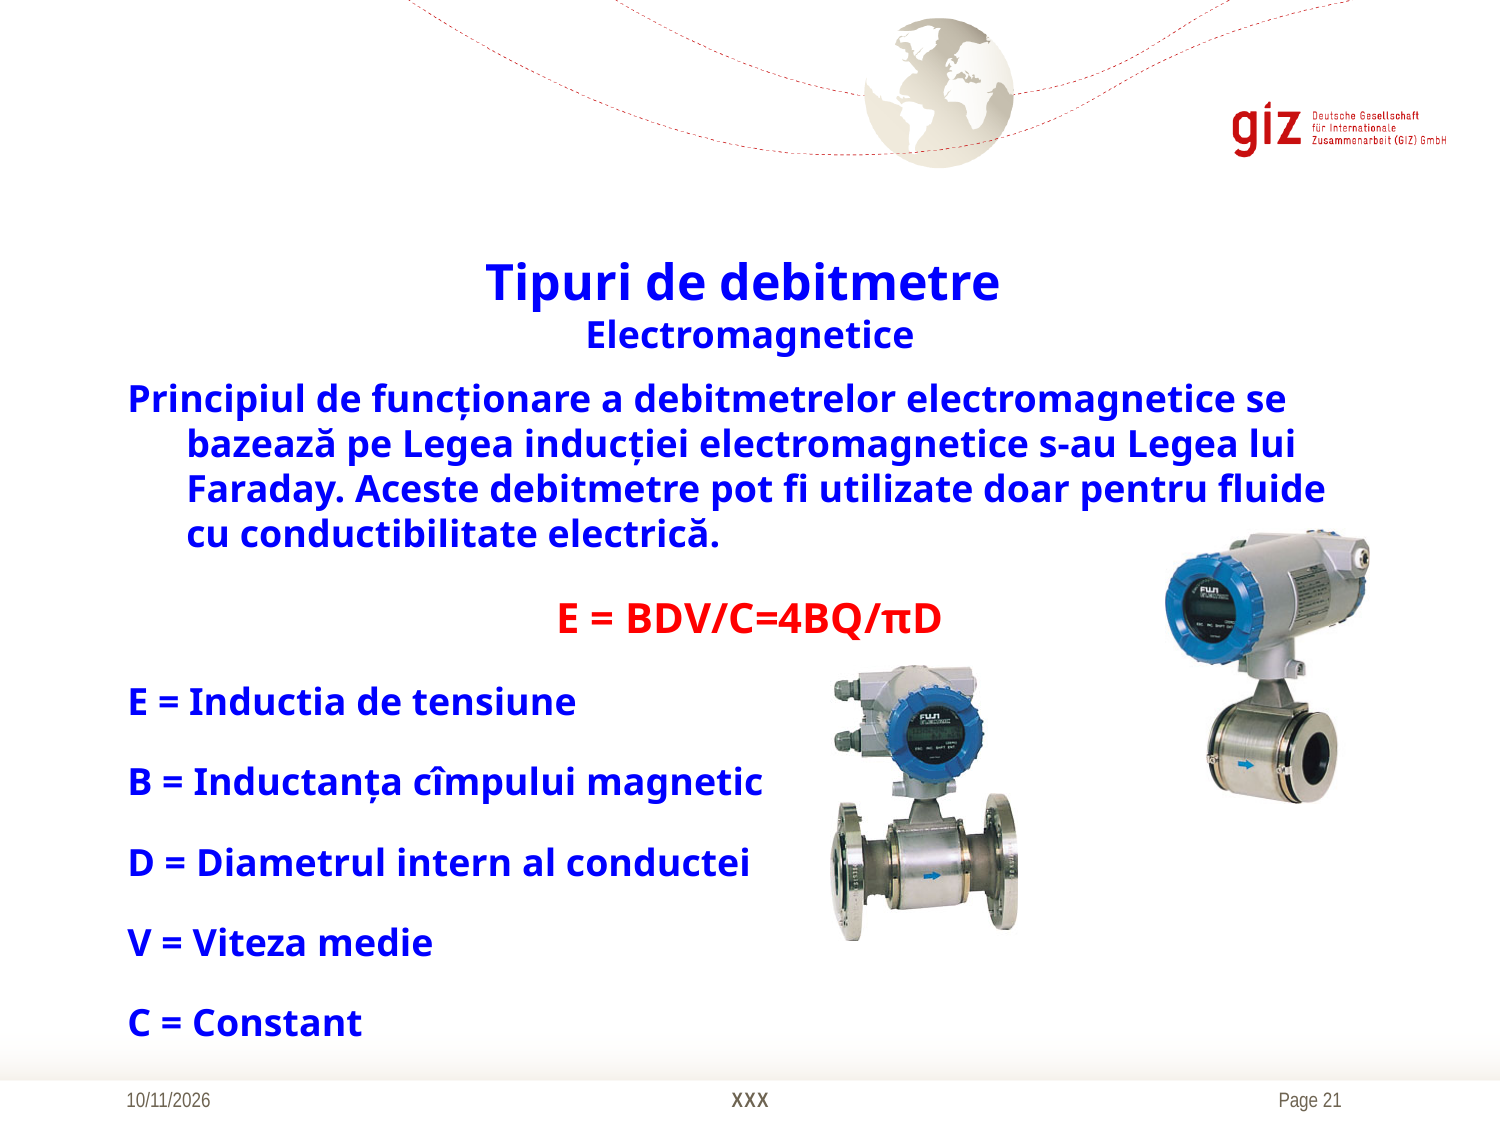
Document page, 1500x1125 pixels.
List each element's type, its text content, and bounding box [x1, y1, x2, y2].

picture [0, 959, 1500, 1081]
list Principiul de funcționare a debitmetrelor electromagnetice se bazează pe Legea inducției electromagnetice s-au Legea lui Faraday. Aceste debitmetre pot fi utilizate doar pentru fluide cu conductibilitate electrică. E = BDV/C=4BQ/πD E = Inductia de tensiune B = Inductanța cîmpului magnetic D = Diametrul intern al conductei V = Viteza medie C = Constant [111, 366, 1389, 994]
picture [1165, 527, 1370, 804]
picture [0, 0, 1500, 184]
picture [830, 665, 1018, 941]
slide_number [111, 1079, 325, 1121]
footer XXX [469, 1079, 1031, 1121]
title Tipuri de debitmetre Electromagnetice [111, 243, 1389, 345]
